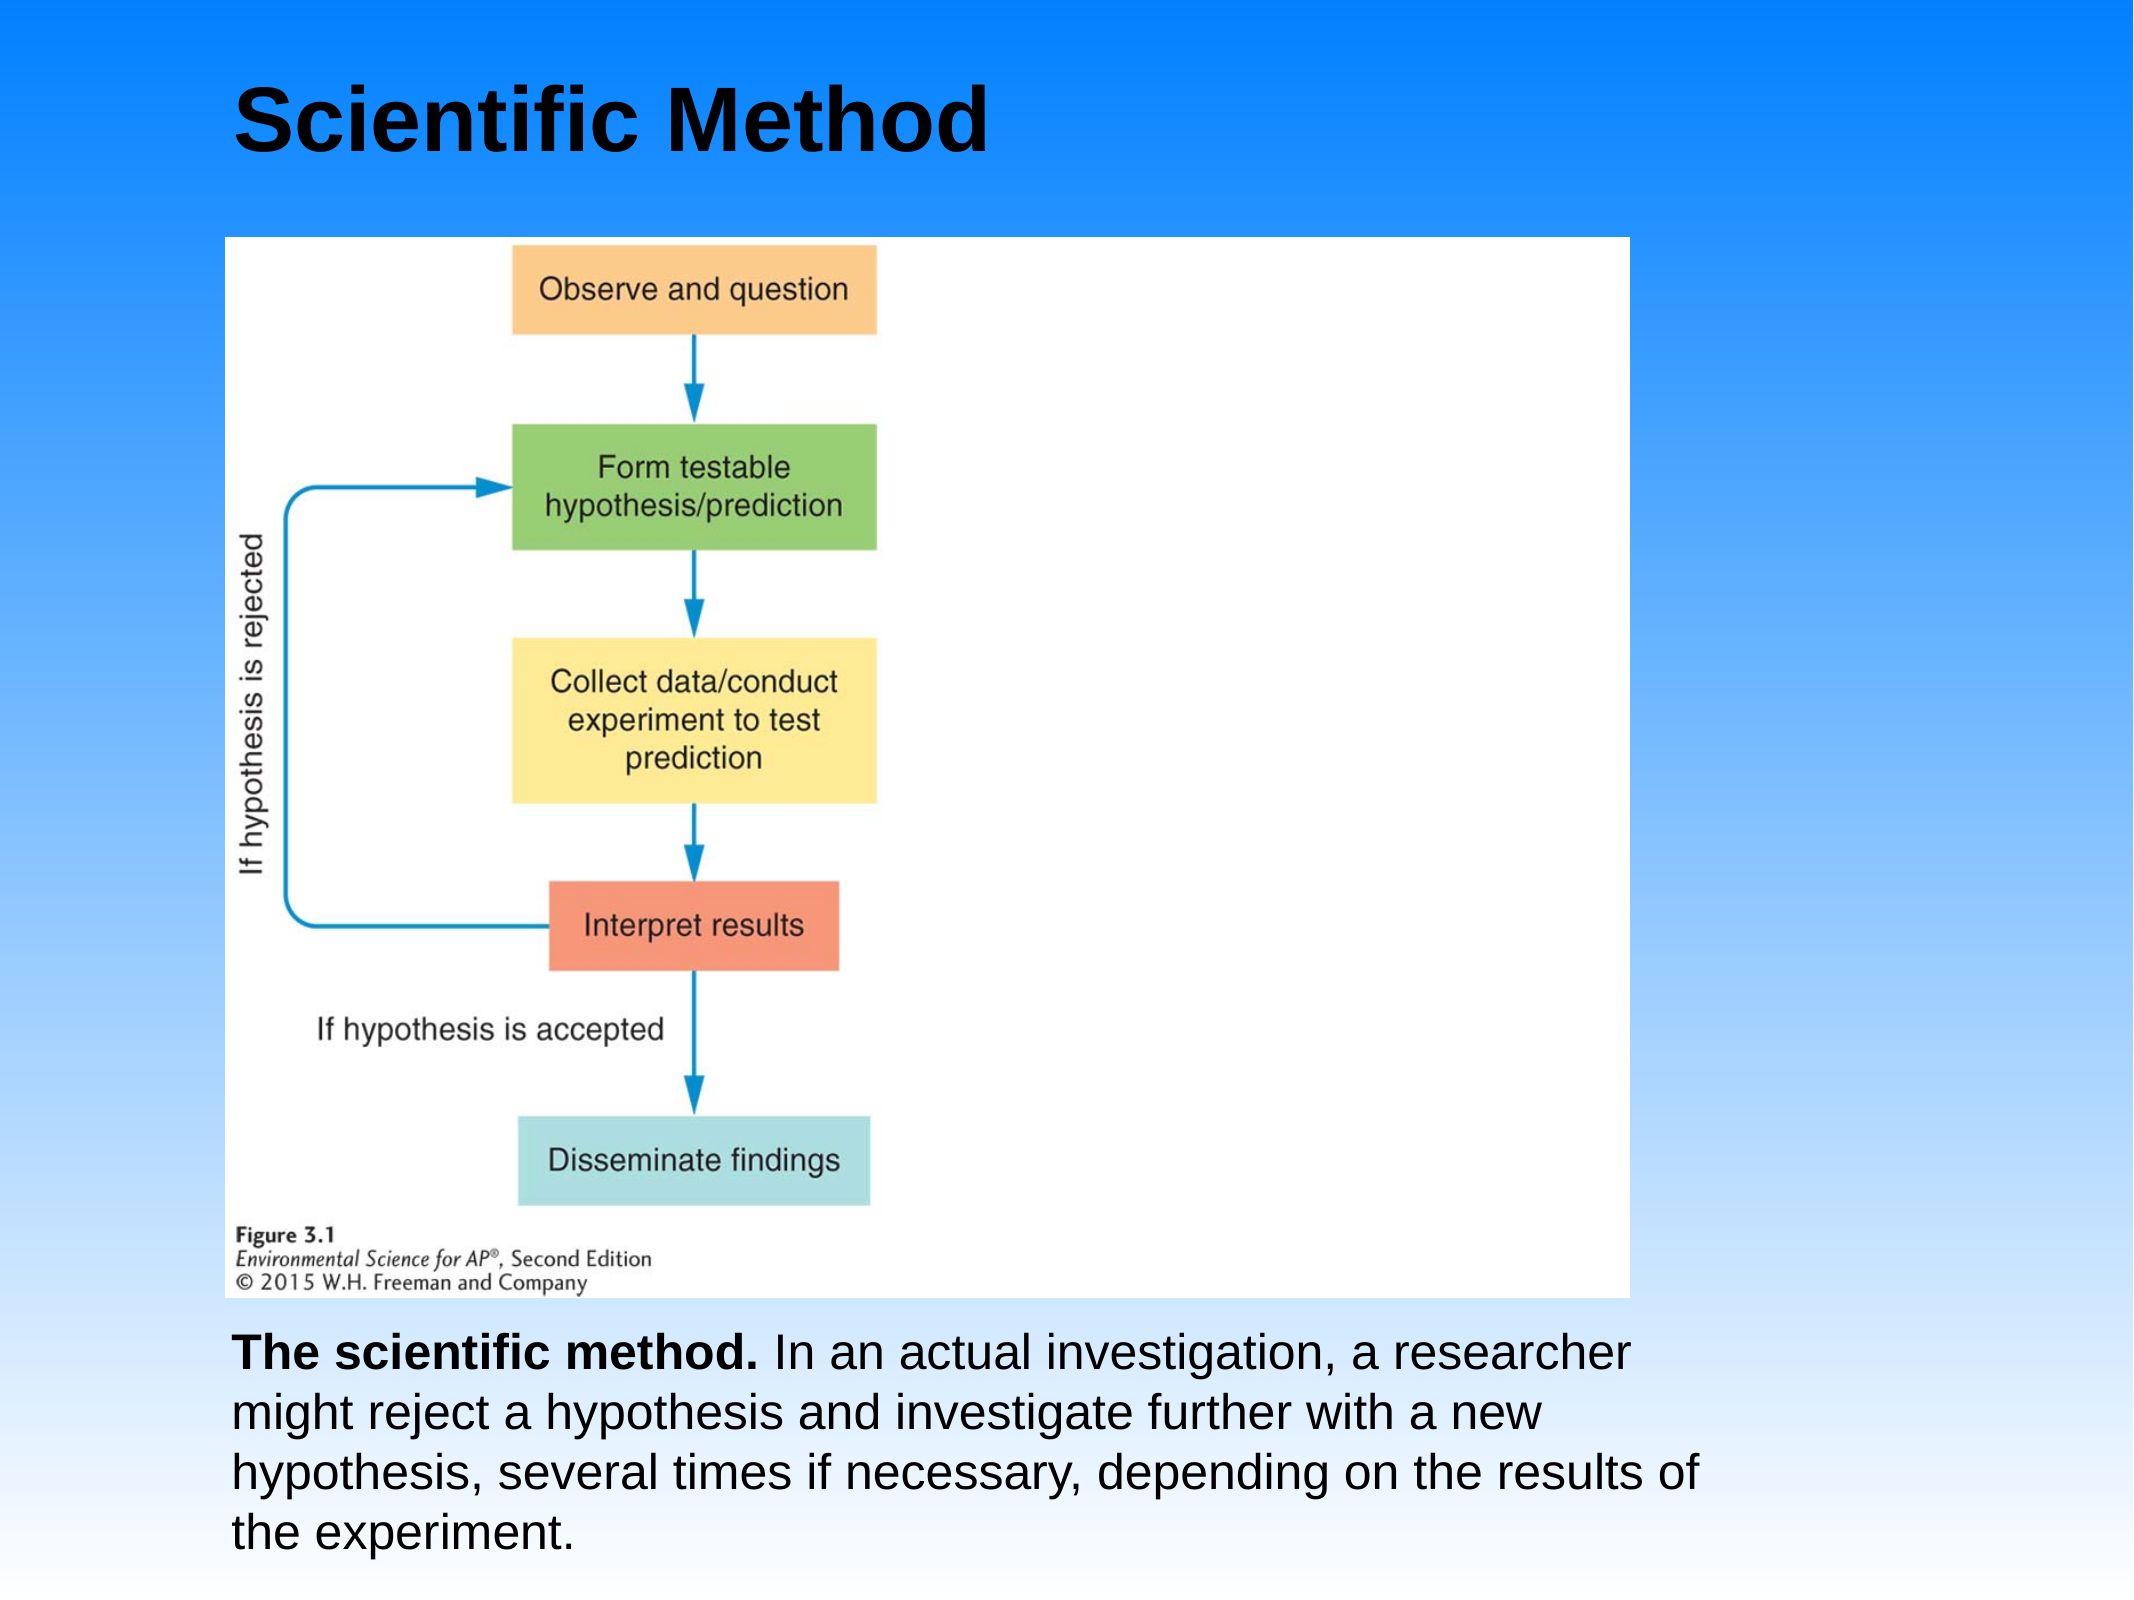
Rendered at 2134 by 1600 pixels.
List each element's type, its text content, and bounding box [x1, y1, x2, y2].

text_box The scientific method. In an actual investigation, a researcher might reject a hypothesis and investigate further with a new hypothesis, several times if necessary, depending on the results of the experiment. [216, 1312, 1742, 1568]
picture [224, 237, 1630, 1299]
title Scientific Method [225, 0, 1942, 317]
